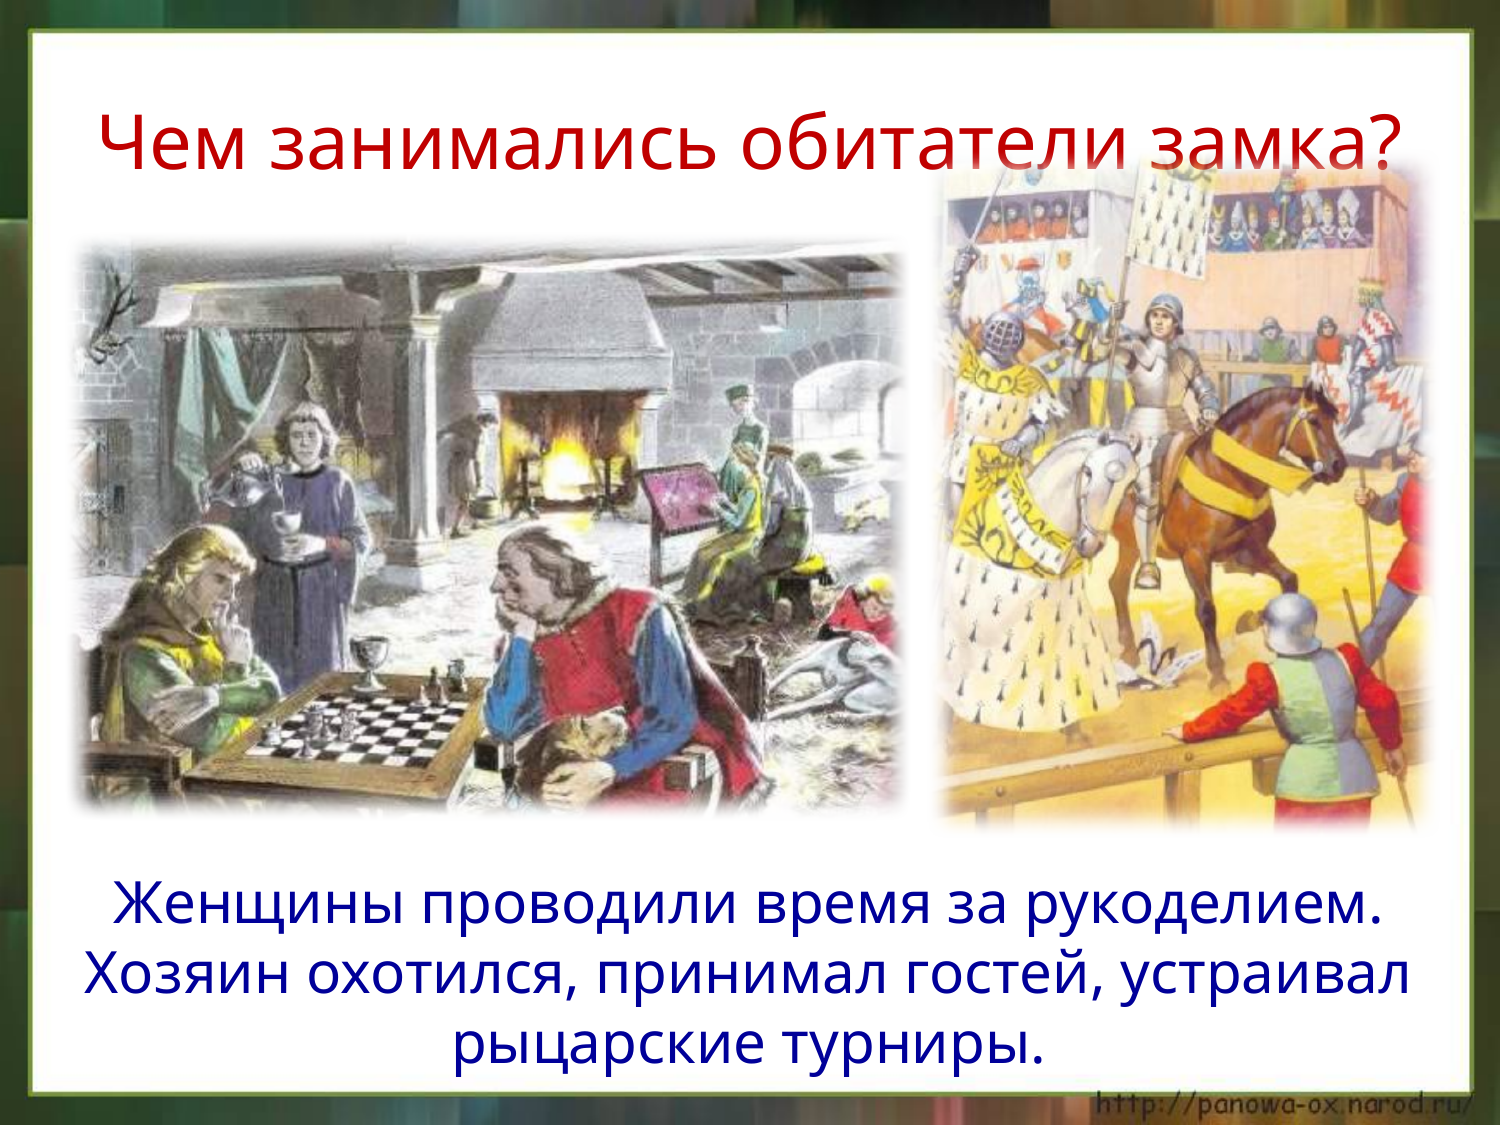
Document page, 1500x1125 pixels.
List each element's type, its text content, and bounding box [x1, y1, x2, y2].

picture [0, 0, 1500, 1125]
list Женщины проводили время за рукоделием. Хозяин охотился, принимал гостей, устраивал рыцарские турниры. [5, 857, 1436, 1106]
title Чем занимались обитатели замка? [75, 45, 1425, 233]
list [64, 231, 913, 823]
